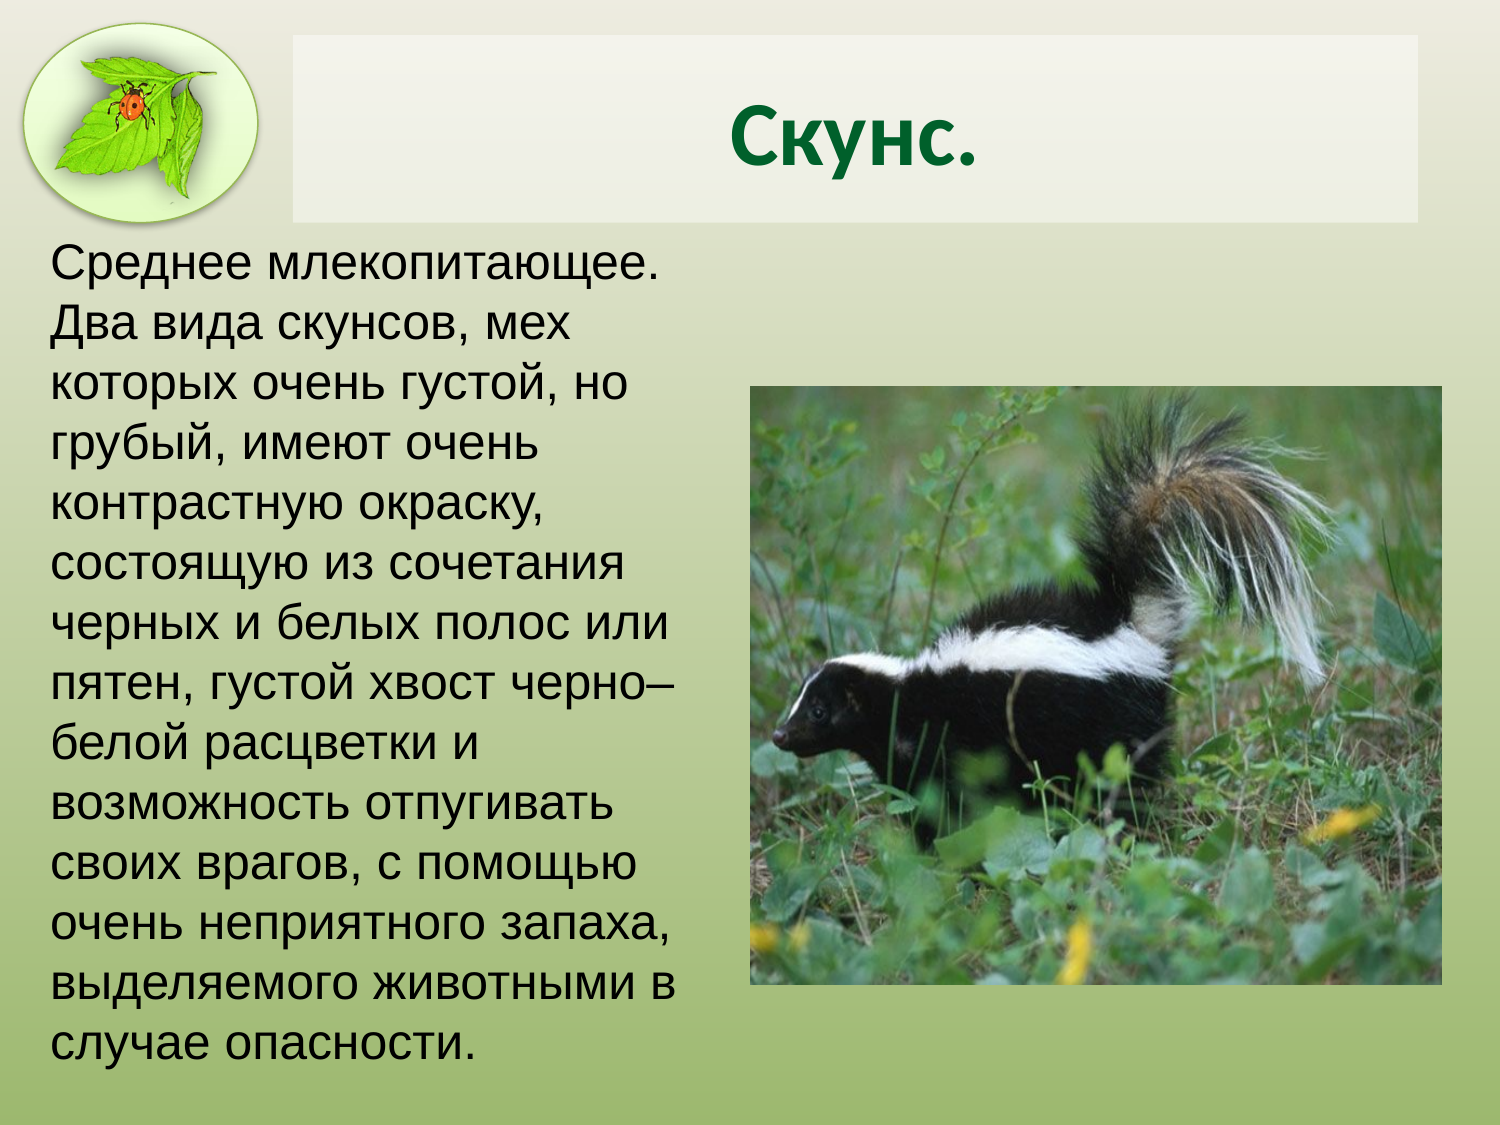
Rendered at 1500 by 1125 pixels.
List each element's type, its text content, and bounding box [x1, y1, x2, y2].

text_box Среднее млекопитающее. Два вида скунсов, мех которых очень густой, но грубый, имеют очень контрастную окраску, состоящую из сочетания черных и белых полос или пятен, густой хвост черно–белой расцветки и возможность отпугивать своих врагов, с помощью очень неприятного запаха, выделяемого животными в случае опасности. [35, 222, 750, 1078]
title Скунс. [292, 35, 1418, 223]
picture [46, 35, 227, 211]
picture [749, 386, 1442, 985]
